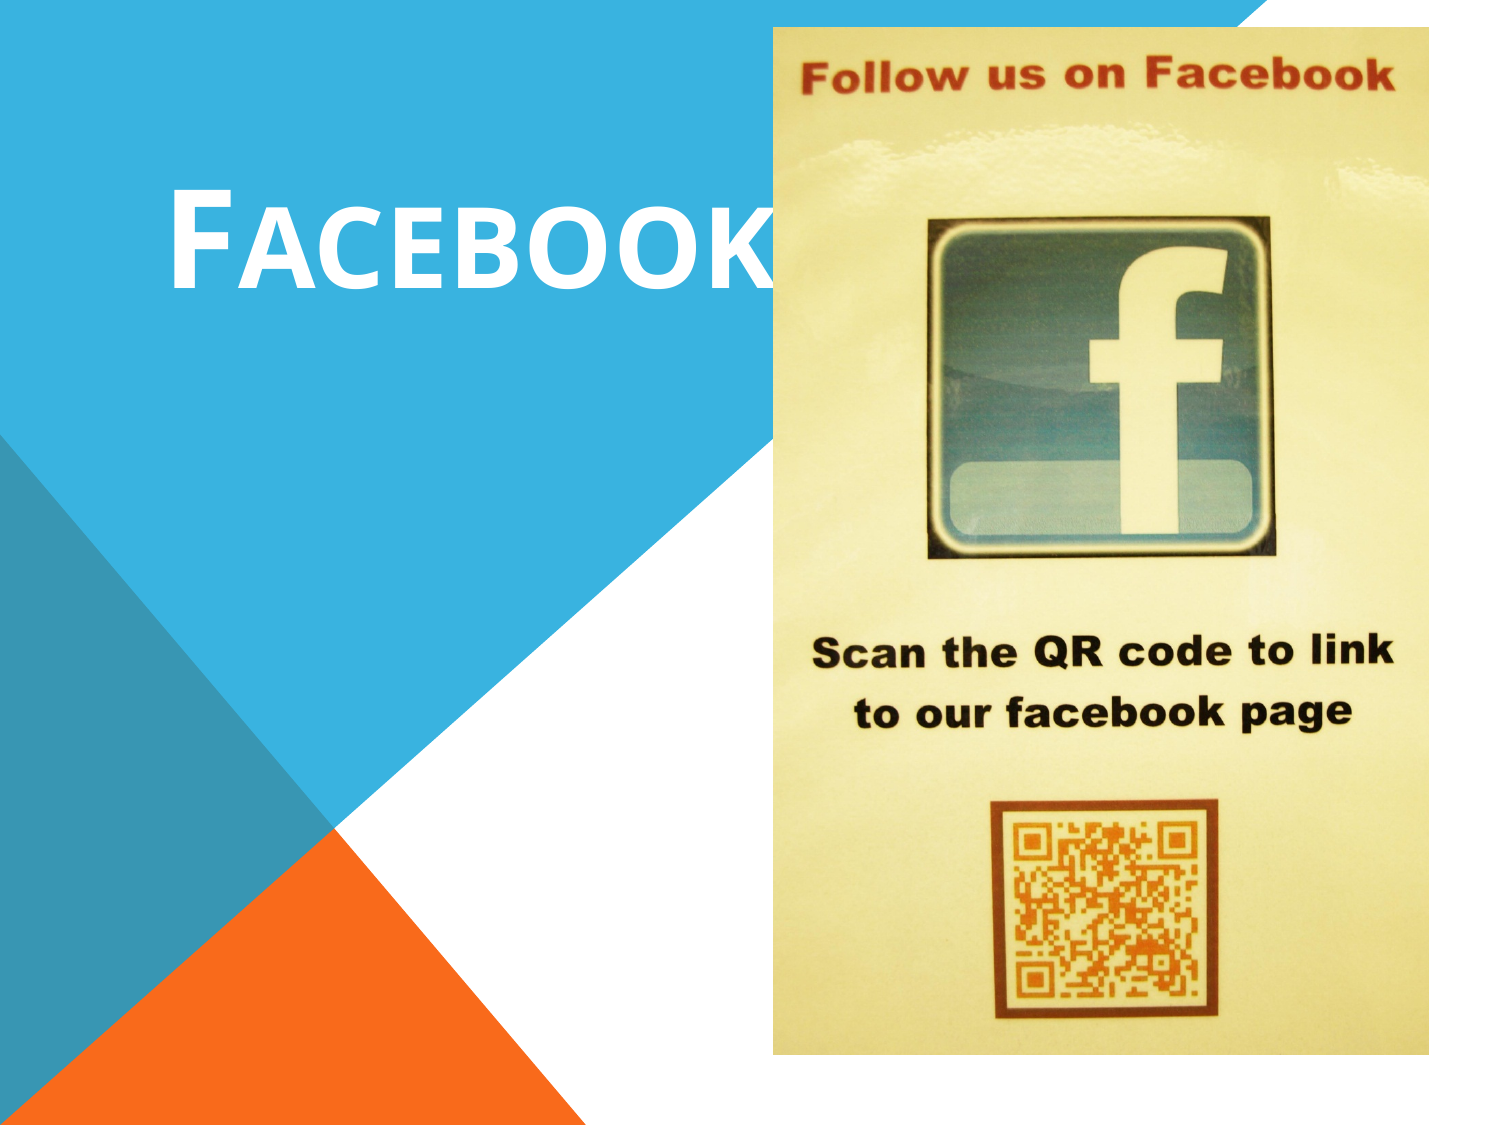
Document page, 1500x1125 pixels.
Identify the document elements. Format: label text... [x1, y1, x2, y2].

title FACEBOOK [147, 137, 768, 316]
picture [773, 26, 1430, 1056]
